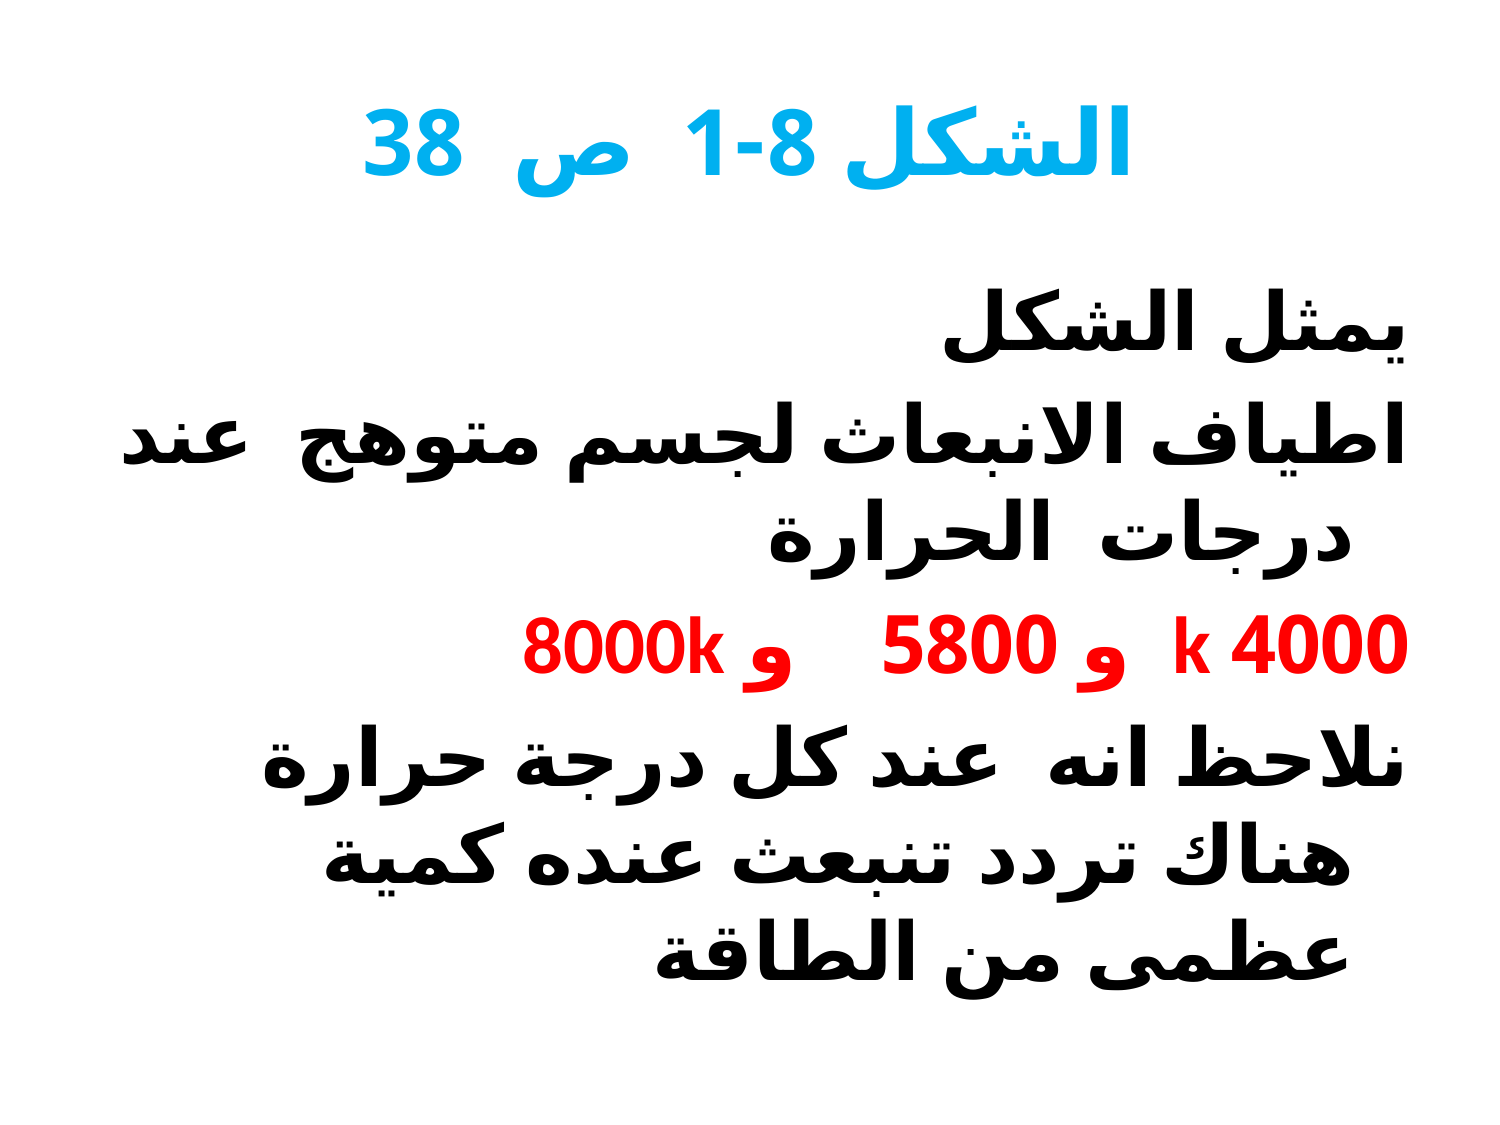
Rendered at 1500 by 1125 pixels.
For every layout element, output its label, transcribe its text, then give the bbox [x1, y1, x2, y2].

title الشكل 8-1 ص 38 [75, 45, 1425, 233]
list يمثل الشكل اطياف الانبعاث لجسم متوهج عند درجات الحرارة 4000 k و 5800 و 8000k نلاحظ انه عند كل درجة حرارة هناك تردد تنبعث عنده كمية عظمى من الطاقة [75, 262, 1425, 1005]
